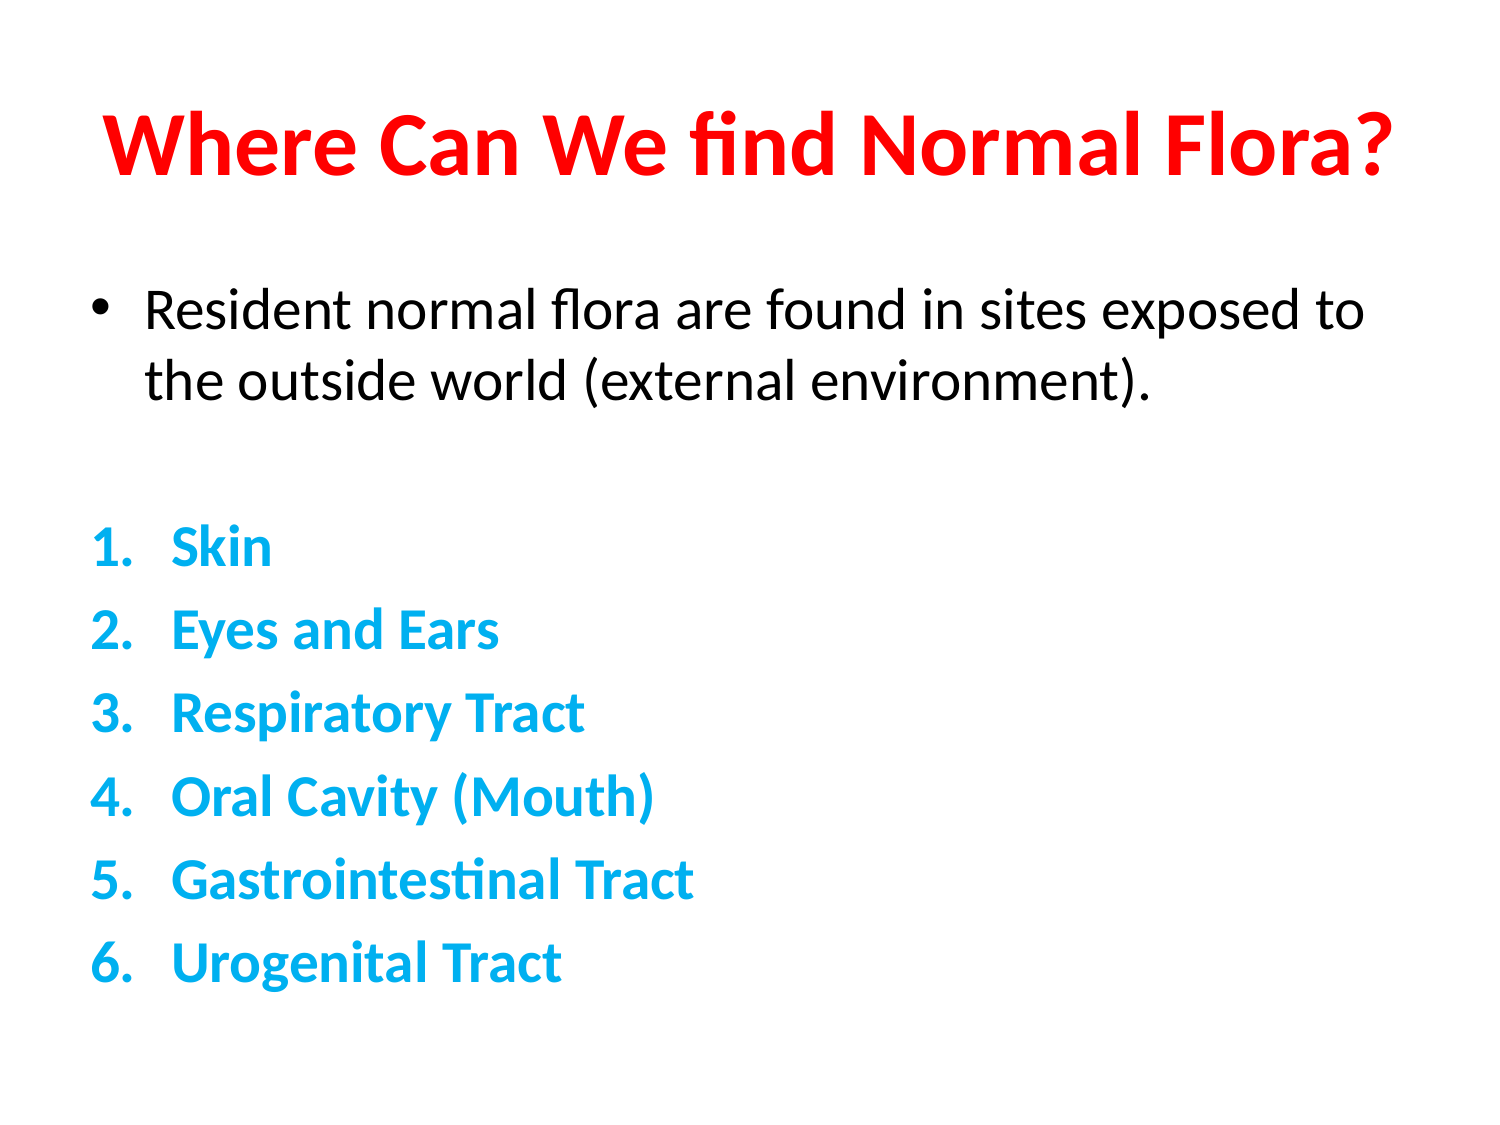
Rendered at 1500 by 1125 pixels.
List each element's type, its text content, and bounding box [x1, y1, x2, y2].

list Resident normal flora are found in sites exposed to the outside world (external environment). Skin Eyes and Ears Respiratory Tract Oral Cavity (Mouth) Gastrointestinal Tract Urogenital Tract [75, 262, 1425, 1005]
title Where Can We find Normal Flora? [75, 45, 1425, 233]
